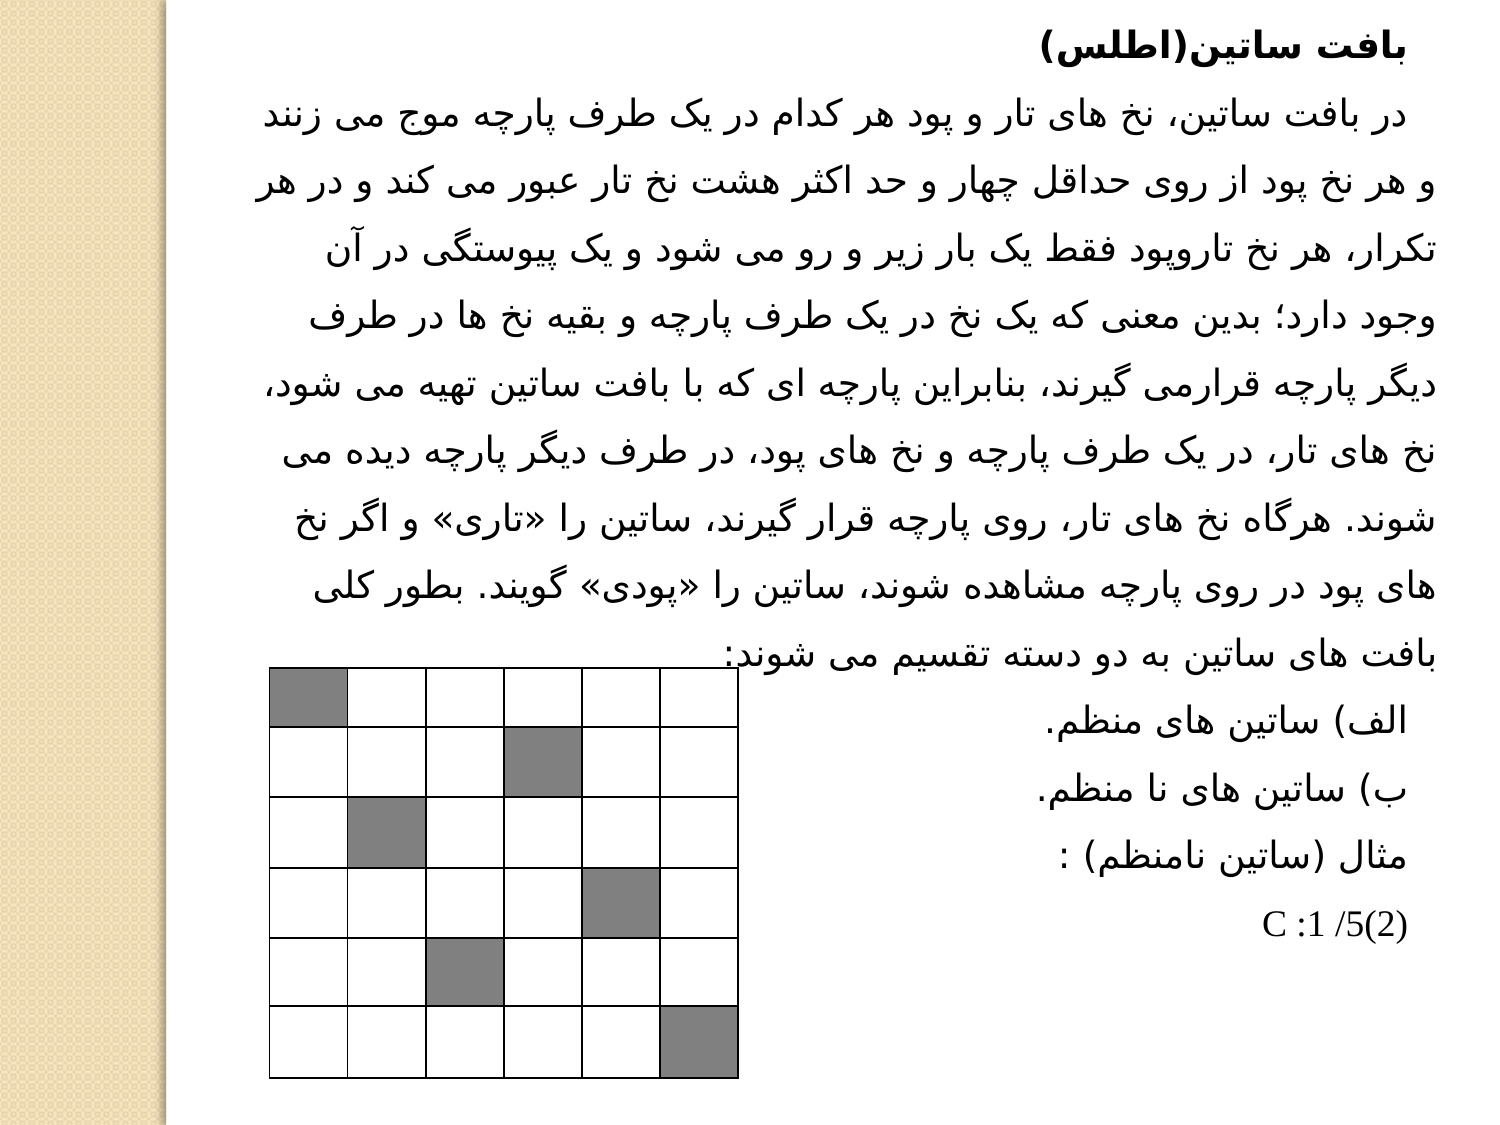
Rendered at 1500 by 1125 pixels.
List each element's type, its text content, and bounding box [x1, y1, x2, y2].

table_cell [348, 1012, 425, 1077]
table_cell [583, 1012, 659, 1077]
table_cell [427, 1012, 503, 1077]
text_box بافت ساتین(اطلس) در بافت ساتین، نخ های تار و پود هر کدام در یک طرف پارچه موج می زنند و هر نخ پود از روی حداقل چهار و حد اکثر هشت نخ تار عبور می کند و در هر تکرار، هر نخ تاروپود فقط یک بار زیر و رو می شود و یک پیوستگی در آن وجود دارد؛ بدین معنی که یک نخ در یک طرف پارچه و بقیه نخ ها در طرف دیگر پارچه قرارمی گیرند، بنابراین پارچه ای که با بافت ساتین تهیه می شود، نخ های تار، در یک طرف پارچه و نخ های پود، در طرف دیگر پارچه دیده می شوند. هرگاه نخ های تار، روی پارچه قرار گیرند، ساتین را «تاری» و اگر نخ های پود در روی پارچه مشاهده شوند، ساتین را «پودی» گویند. بطور کلی بافت های ساتین به دو دسته تقسیم می شوند: الف) ساتین های منظم. ب) ساتین های نا منظم. مثال (ساتین نامنظم) : C :1 /5(2) [234, 0, 1454, 1012]
table_cell [661, 1012, 737, 1077]
table_cell [270, 1012, 347, 1077]
table_cell [505, 1012, 581, 1077]
